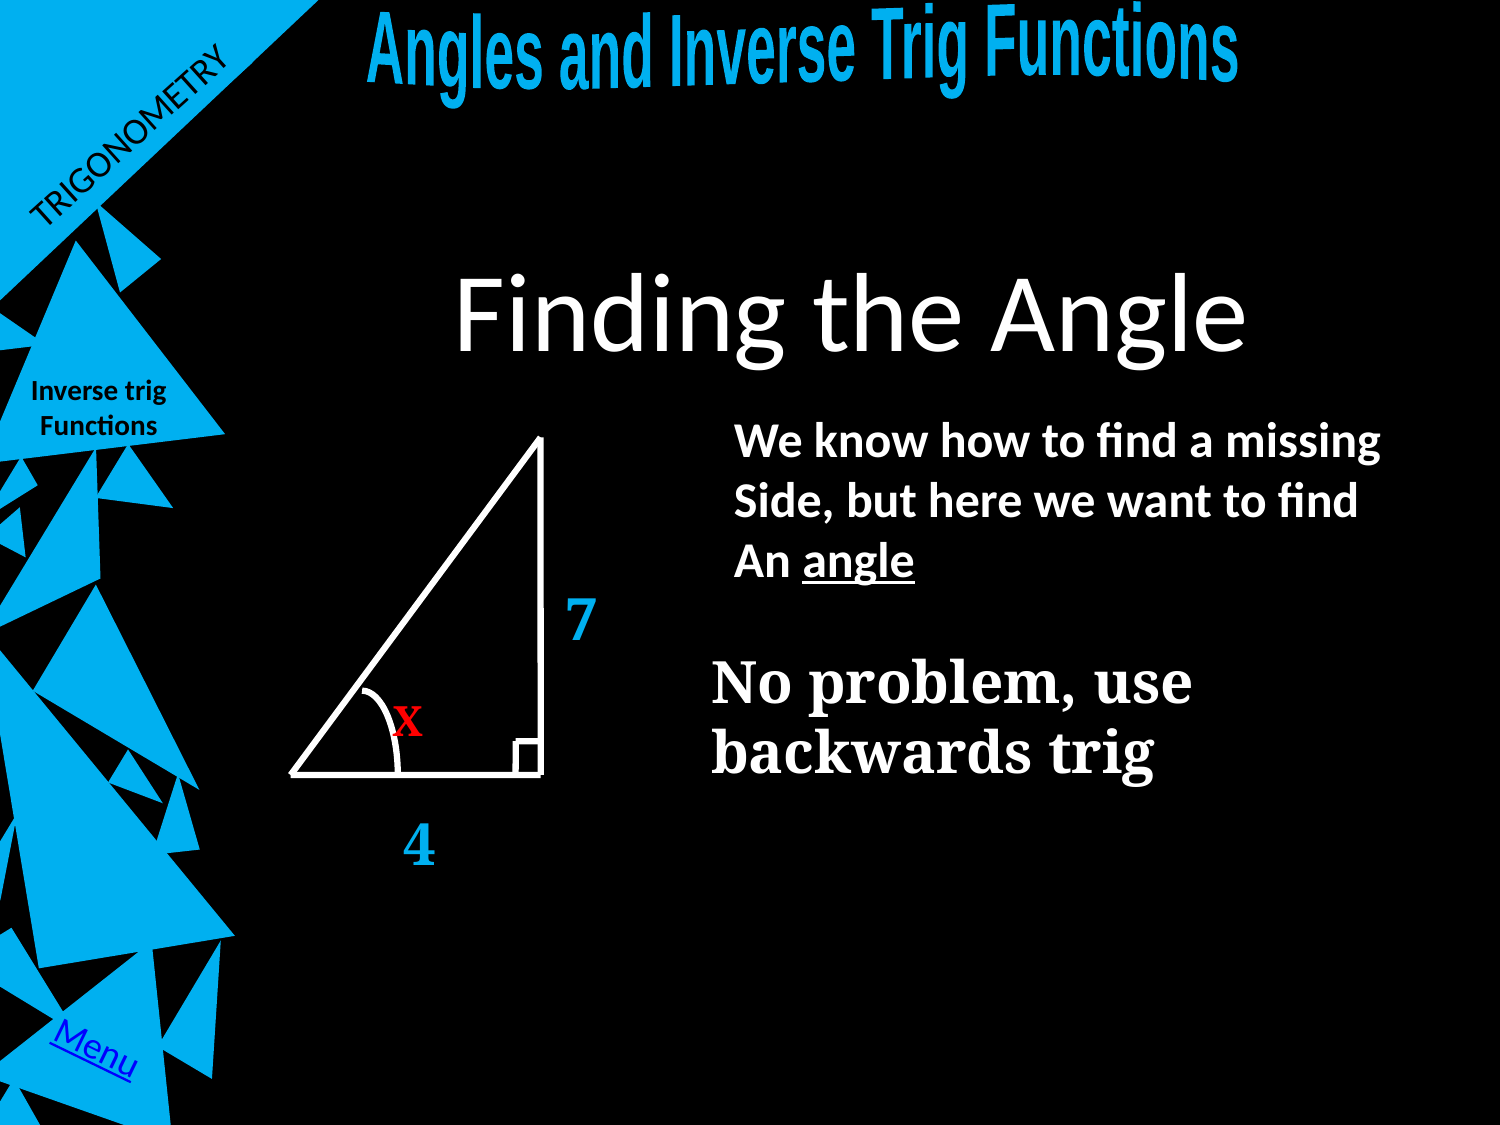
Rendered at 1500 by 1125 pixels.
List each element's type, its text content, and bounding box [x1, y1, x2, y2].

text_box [290, 437, 541, 776]
text_box No problem, use backwards trig [696, 637, 1224, 793]
text_box 4 [388, 800, 451, 885]
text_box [0, 0, 321, 1125]
text_box 7 [550, 575, 613, 660]
text_box We know how to find a missing Side, but here we want to find An angle [719, 399, 1408, 595]
title Finding the Angle [326, 212, 1463, 400]
